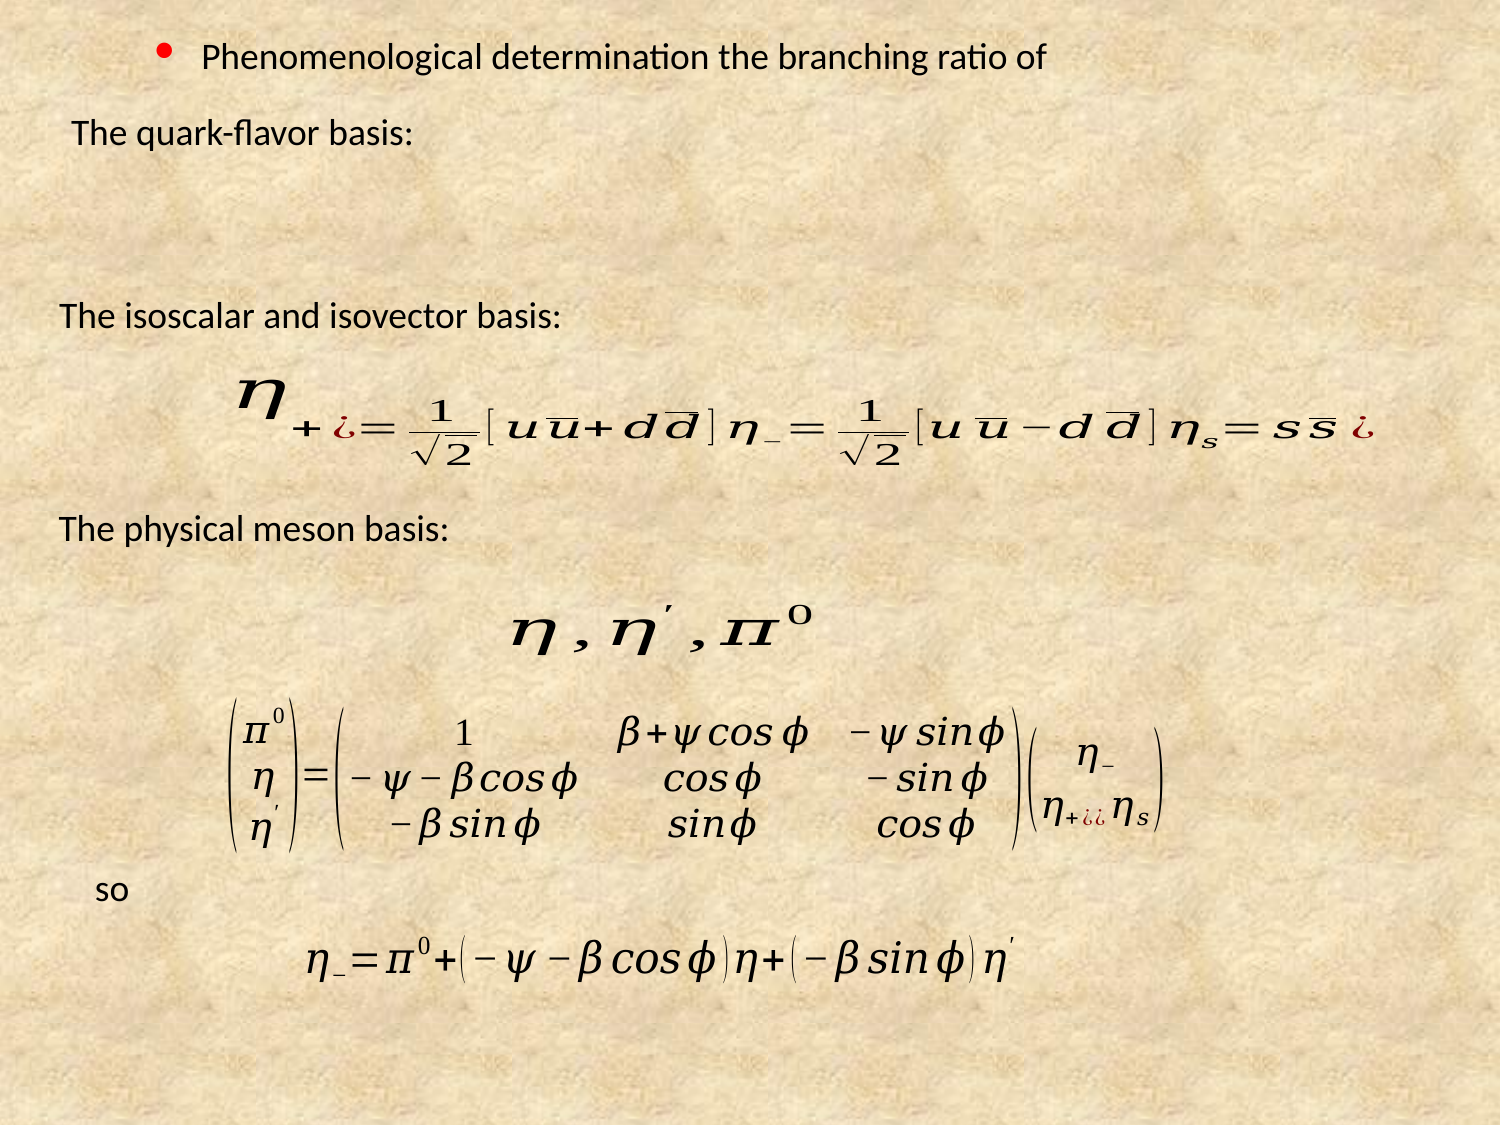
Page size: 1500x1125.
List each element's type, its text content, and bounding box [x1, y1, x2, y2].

text_box so [80, 856, 145, 916]
text_box The physical meson basis: [43, 497, 491, 557]
text_box The quark-flavor basis: [56, 100, 455, 161]
picture [0, 0, 1500, 1125]
text_box The isoscalar and isovector basis: [44, 283, 604, 344]
